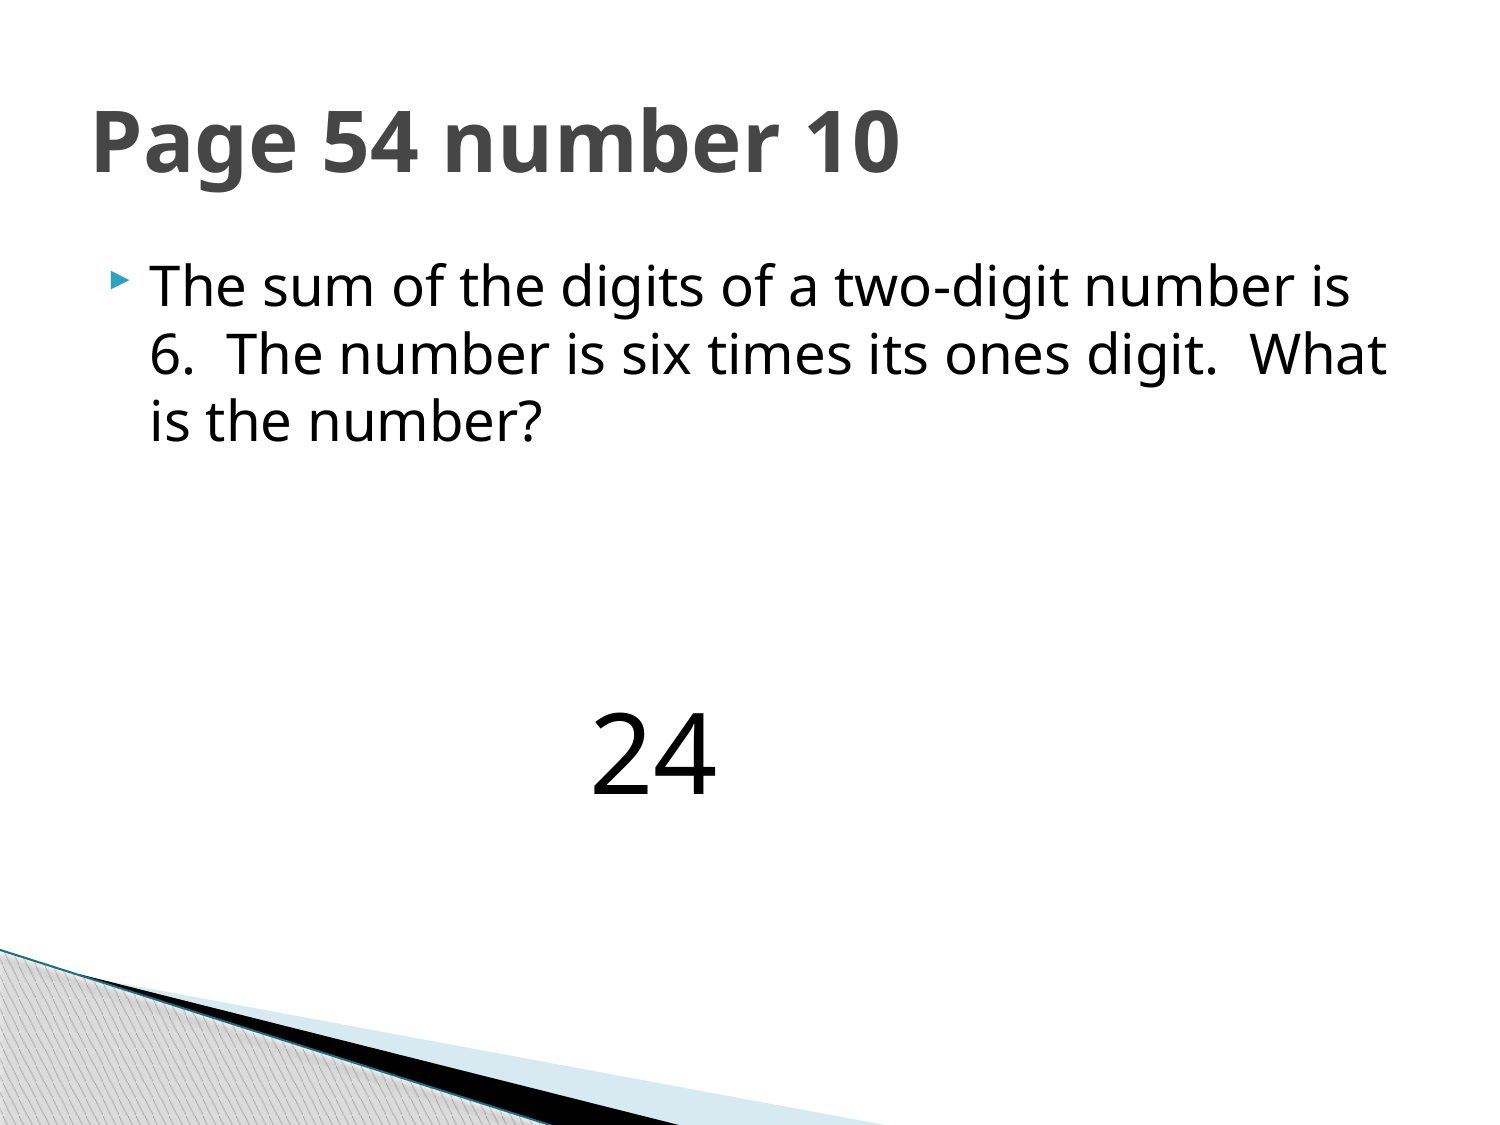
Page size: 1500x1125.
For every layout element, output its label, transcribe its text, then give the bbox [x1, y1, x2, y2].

text_box 24 [574, 674, 938, 825]
list The sum of the digits of a two-digit number is 6. The number is six times its ones digit. What is the number? [75, 243, 1425, 986]
title Page 54 number 10 [75, 45, 1425, 233]
